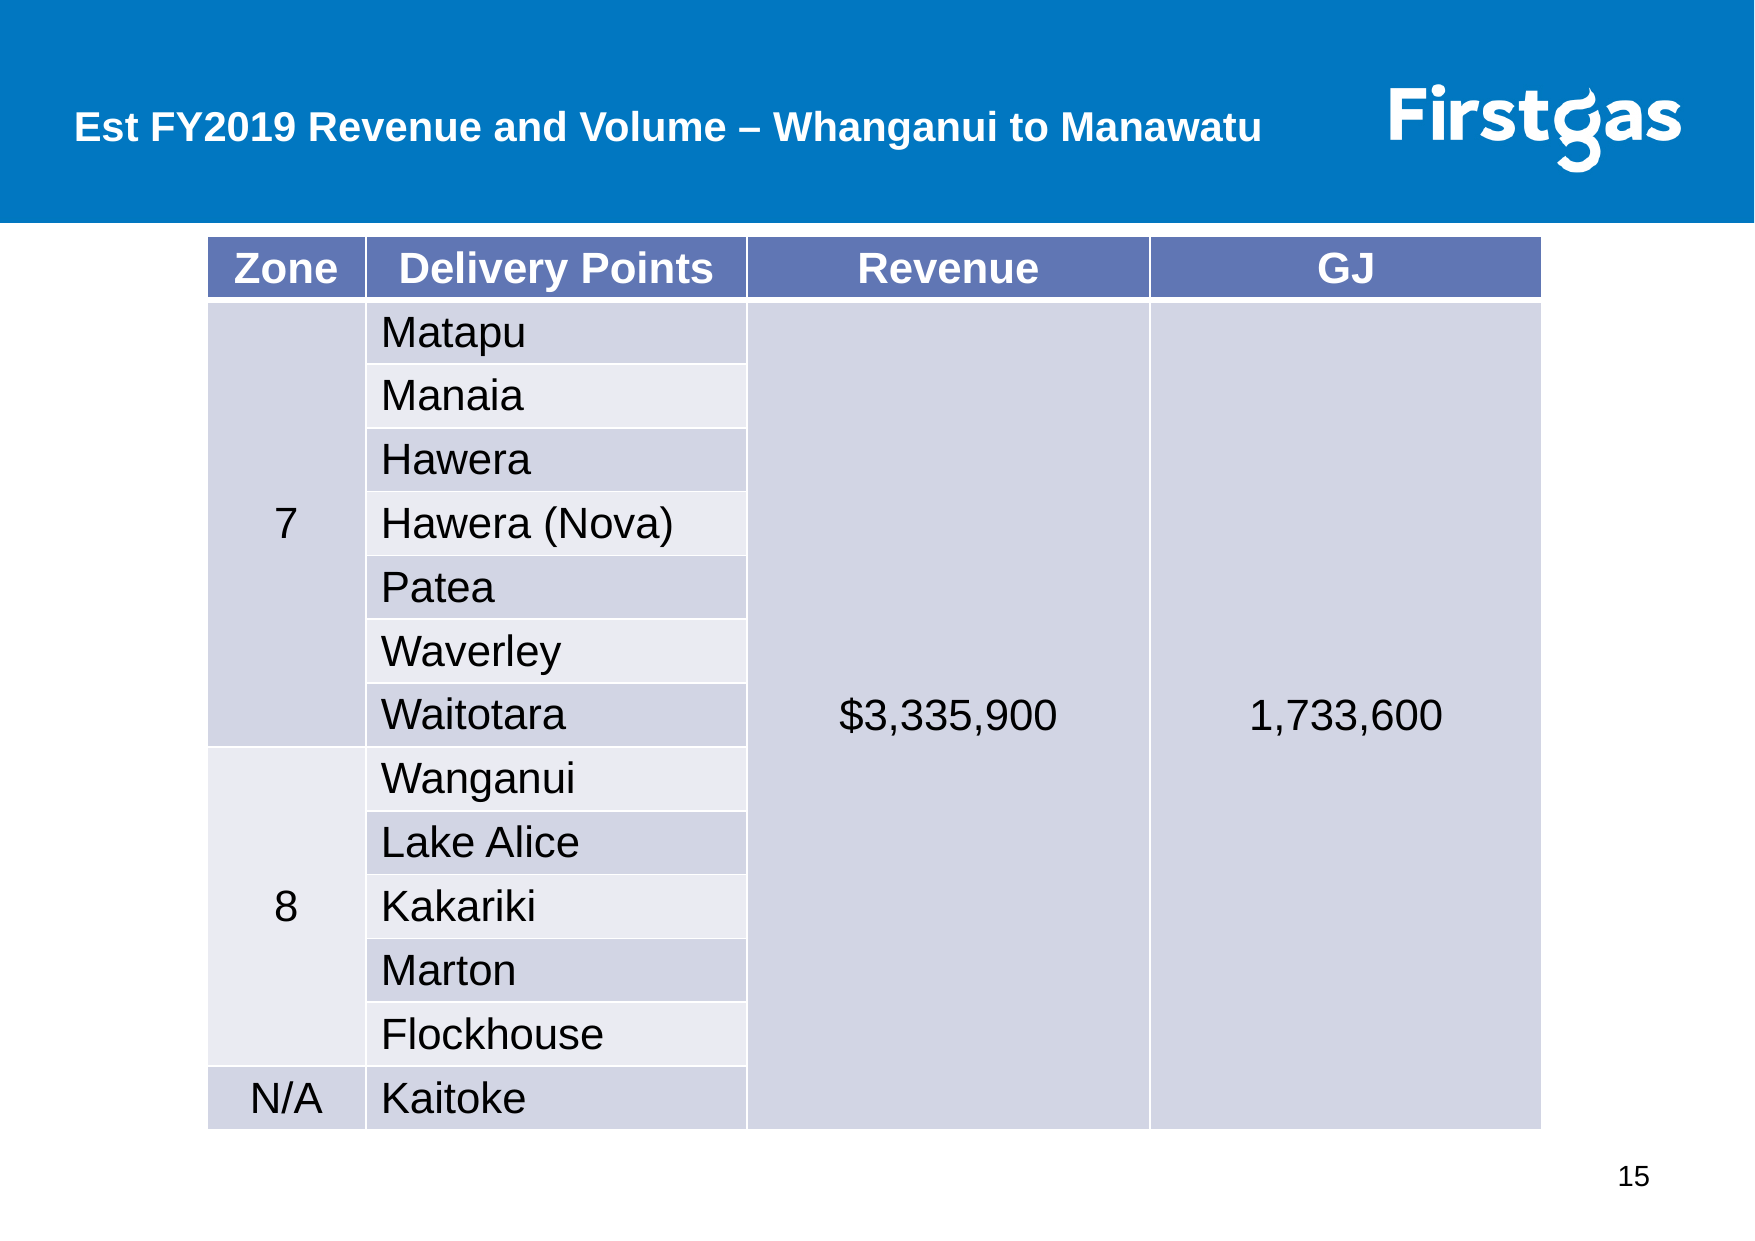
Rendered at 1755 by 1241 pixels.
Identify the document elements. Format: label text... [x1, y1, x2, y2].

table_cell N/A [208, 1067, 365, 1129]
table_cell Flockhouse [367, 1003, 746, 1065]
picture [0, 0, 1755, 1241]
table_cell 1,733,600 [1151, 303, 1541, 1129]
table_cell Kakariki [367, 875, 746, 938]
table_cell Matapu [367, 303, 746, 363]
table_cell Kaitoke [367, 1067, 746, 1129]
slide_number 15 [1257, 1149, 1667, 1216]
table_cell Manaia [367, 365, 746, 427]
table_cell Wanganui [367, 748, 746, 810]
table_cell $3,335,900 [748, 303, 1149, 1129]
table_cell 7 [208, 303, 365, 746]
table_header Zone [208, 237, 365, 297]
table_header GJ [1151, 237, 1541, 297]
table_cell Lake Alice [367, 812, 746, 874]
text_box Est FY2019 Revenue and Volume – Whanganui to Manawatu [73, 78, 1350, 148]
table_cell Marton [367, 939, 746, 1001]
table_cell Waitotara [367, 684, 746, 746]
table_header Delivery Points [367, 237, 746, 297]
table_cell Hawera (Nova) [367, 492, 746, 555]
table_header Revenue [748, 237, 1149, 297]
table_cell Patea [367, 556, 746, 618]
table_cell Waverley [367, 620, 746, 682]
table_cell 8 [208, 748, 365, 1065]
table_cell Hawera [367, 429, 746, 491]
